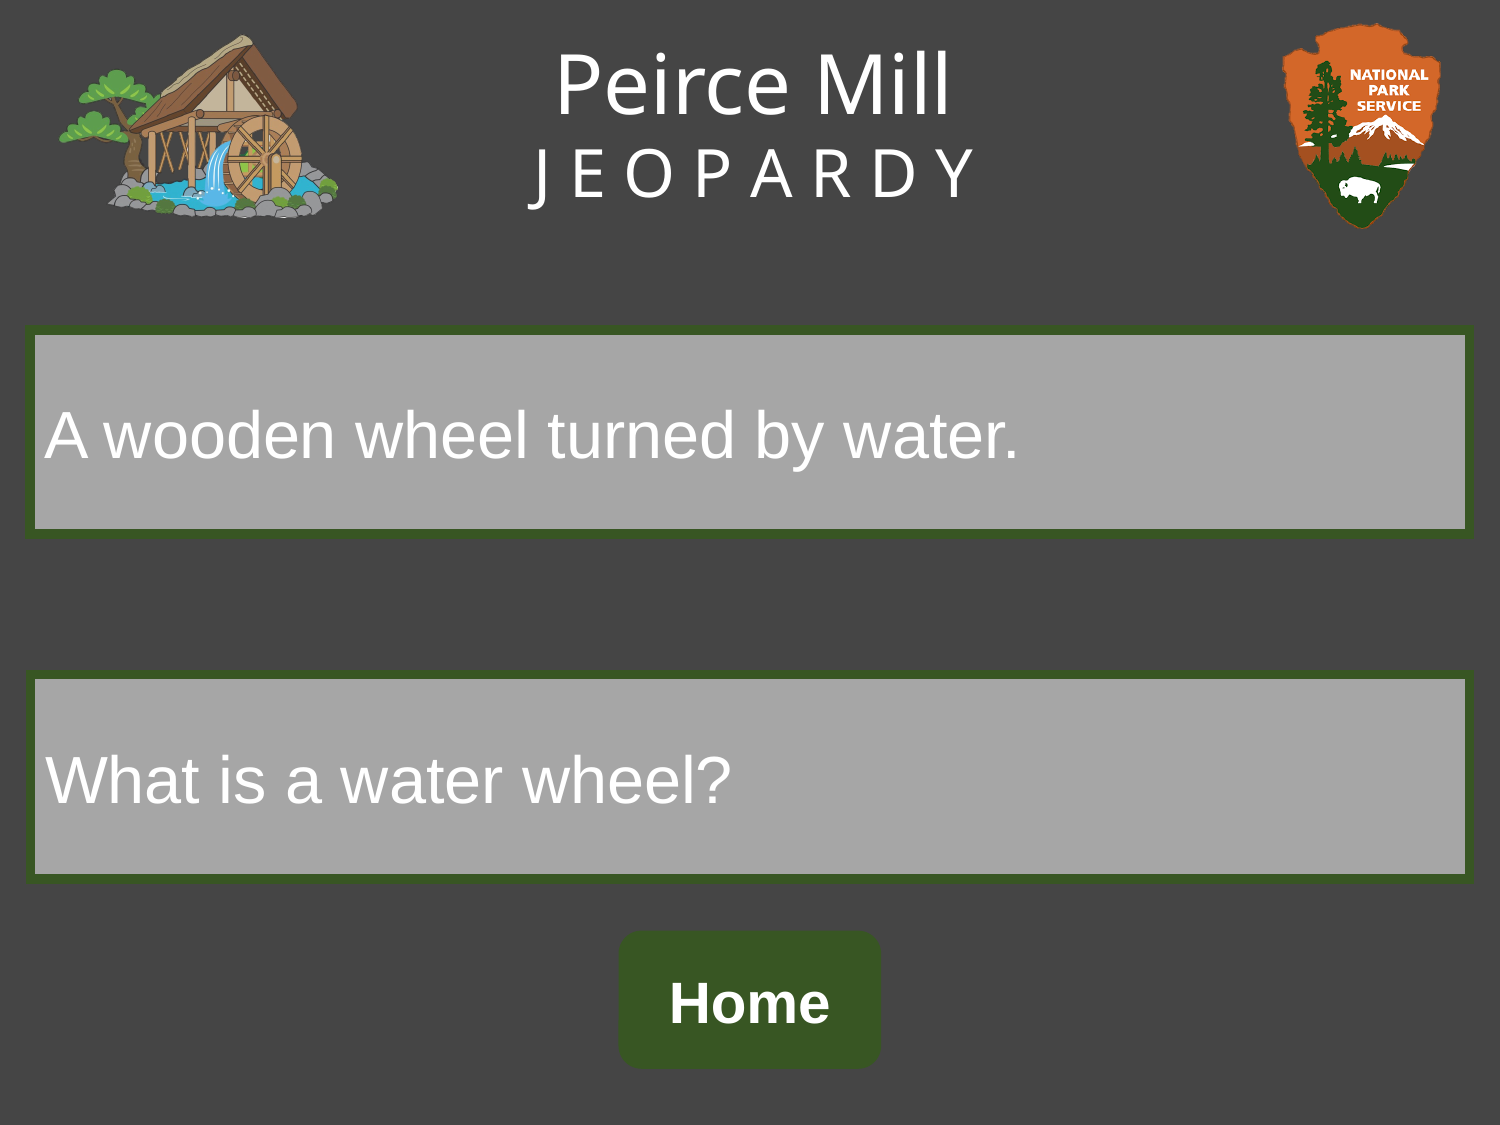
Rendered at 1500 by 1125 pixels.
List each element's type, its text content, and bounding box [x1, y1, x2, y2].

text_box Peirce Mill J E O P A R D Y [485, 23, 1023, 219]
picture [58, 34, 338, 218]
text_box A wooden wheel turned by water. [30, 329, 1470, 535]
picture [1282, 23, 1441, 229]
text_box What is a water wheel? [30, 674, 1470, 879]
text_box Home [617, 929, 883, 1070]
